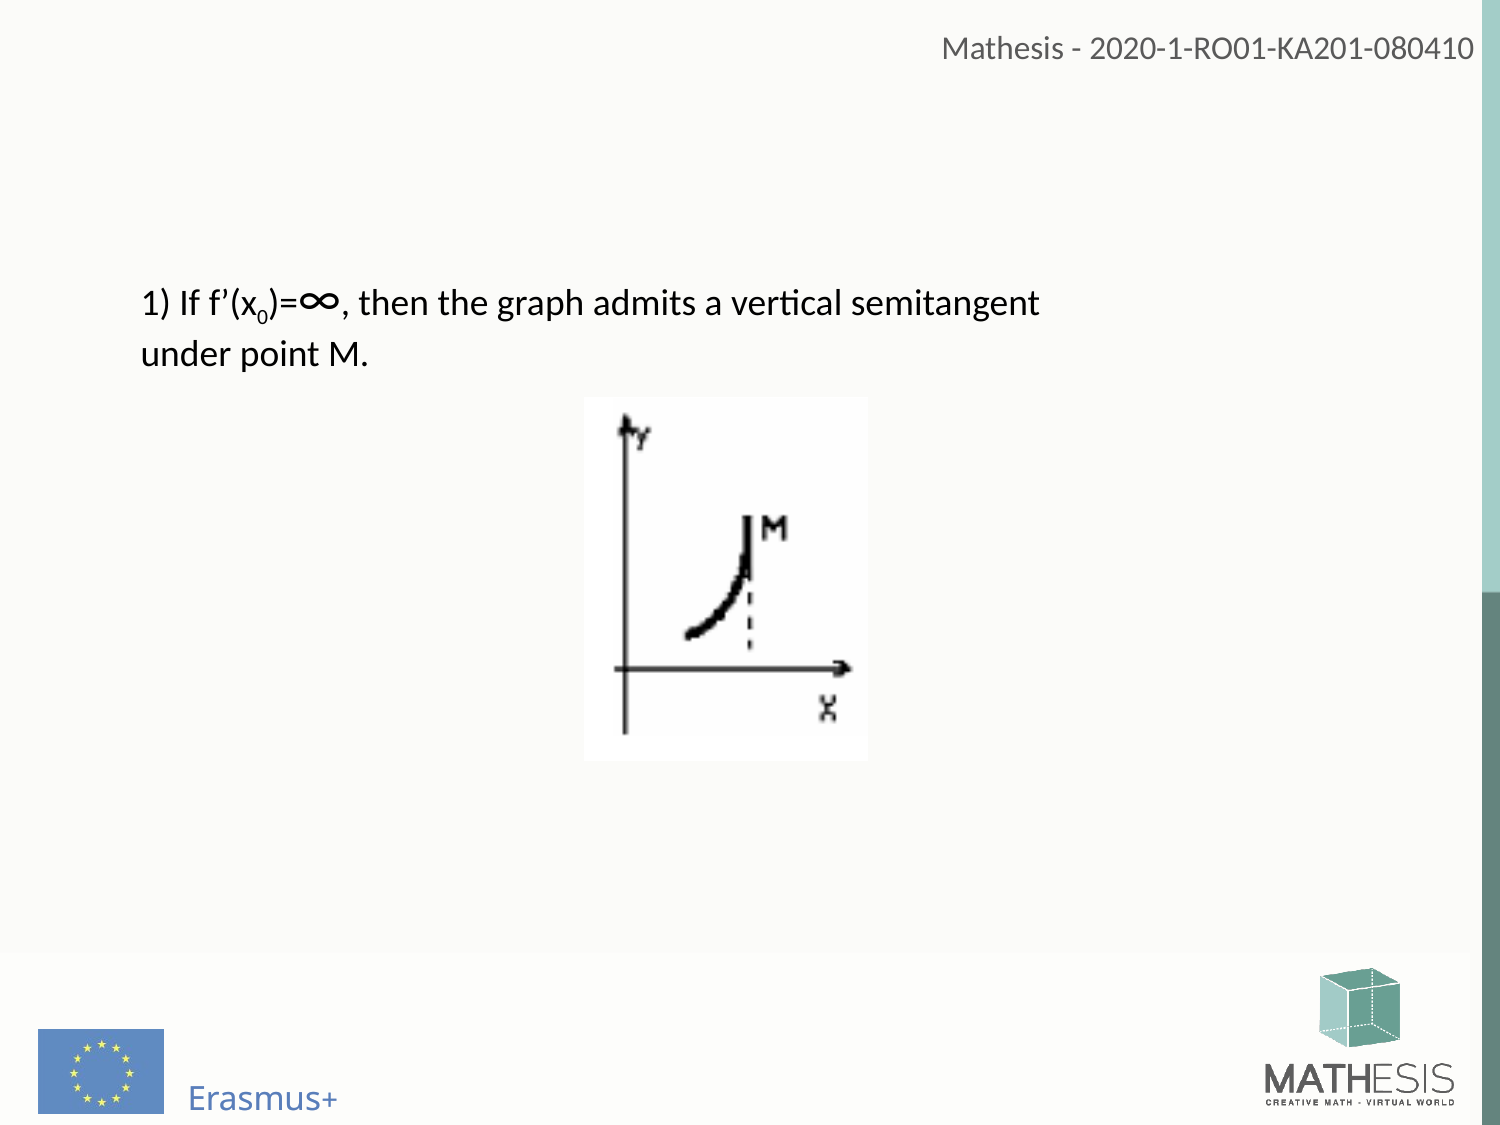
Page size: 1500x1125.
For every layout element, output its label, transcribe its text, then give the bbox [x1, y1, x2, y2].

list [584, 396, 869, 761]
text_box 1) If f’(x0)=∞, then the graph admits a vertical semitangent under point M. [125, 258, 1057, 382]
